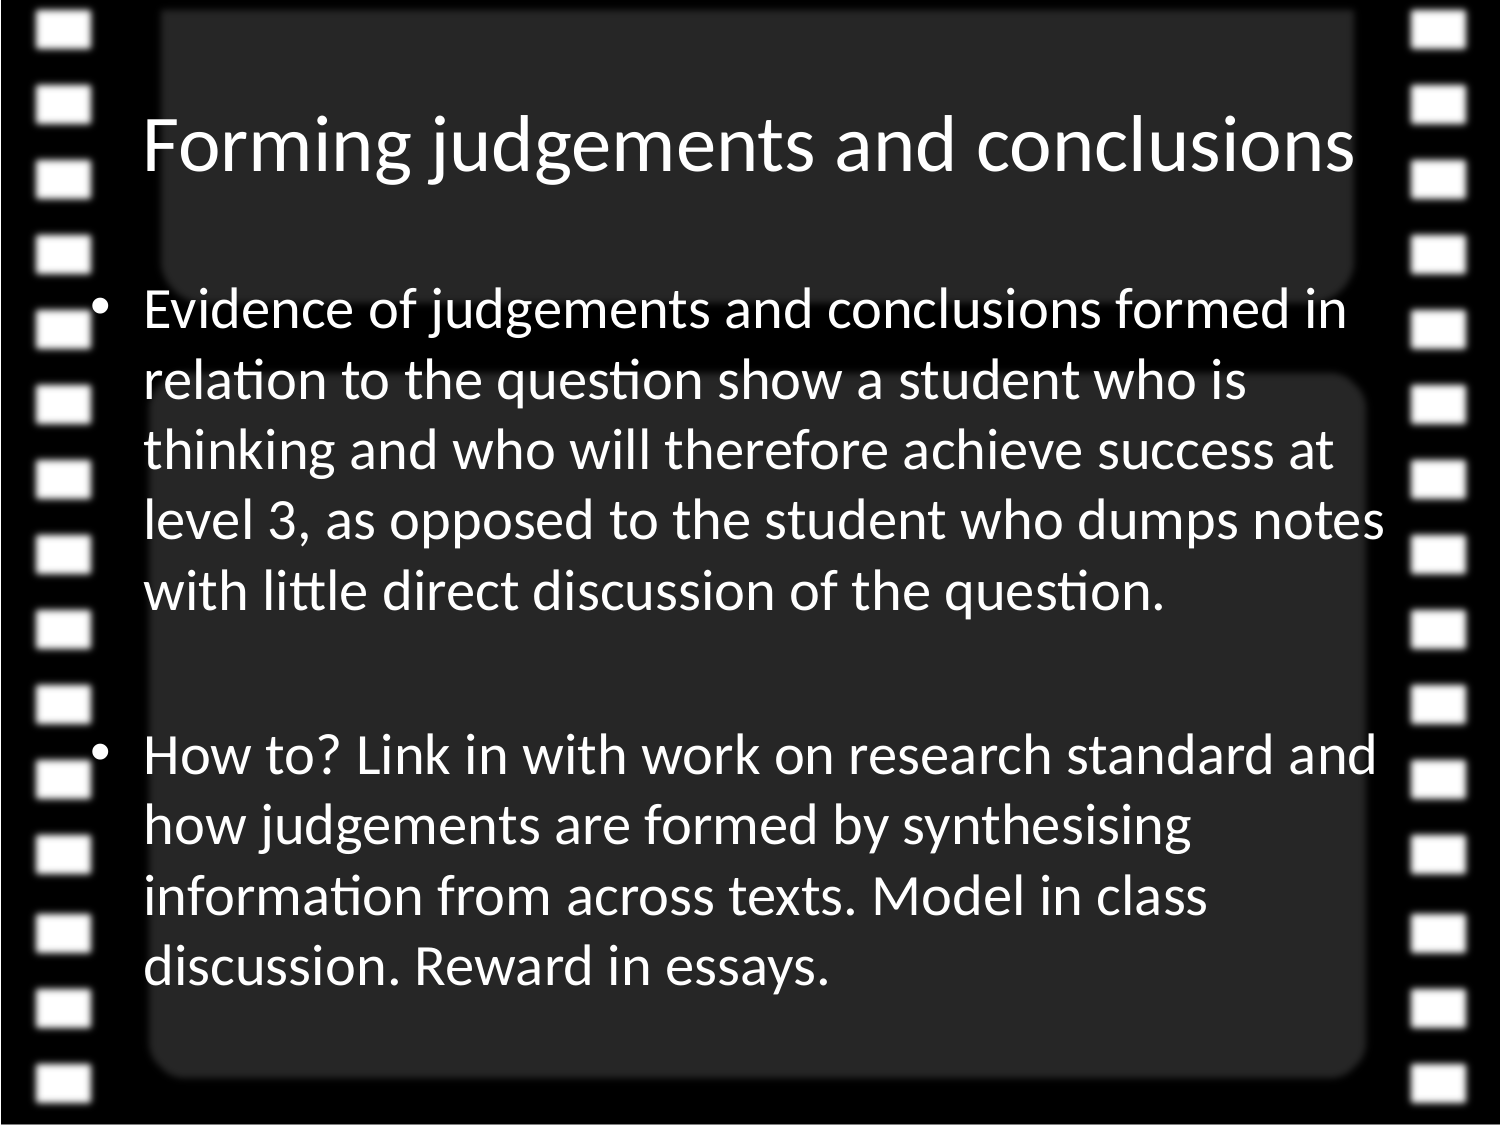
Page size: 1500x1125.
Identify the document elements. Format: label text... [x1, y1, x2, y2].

picture [0, 0, 1500, 1125]
title Forming judgements and conclusions [75, 45, 1425, 233]
list Evidence of judgements and conclusions formed in relation to the question show a student who is thinking and who will therefore achieve success at level 3, as opposed to the student who dumps notes with little direct discussion of the question. How to? Link in with work on research standard and how judgements are formed by synthesising information from across texts. Model in class discussion. Reward in essays. [75, 262, 1425, 1005]
